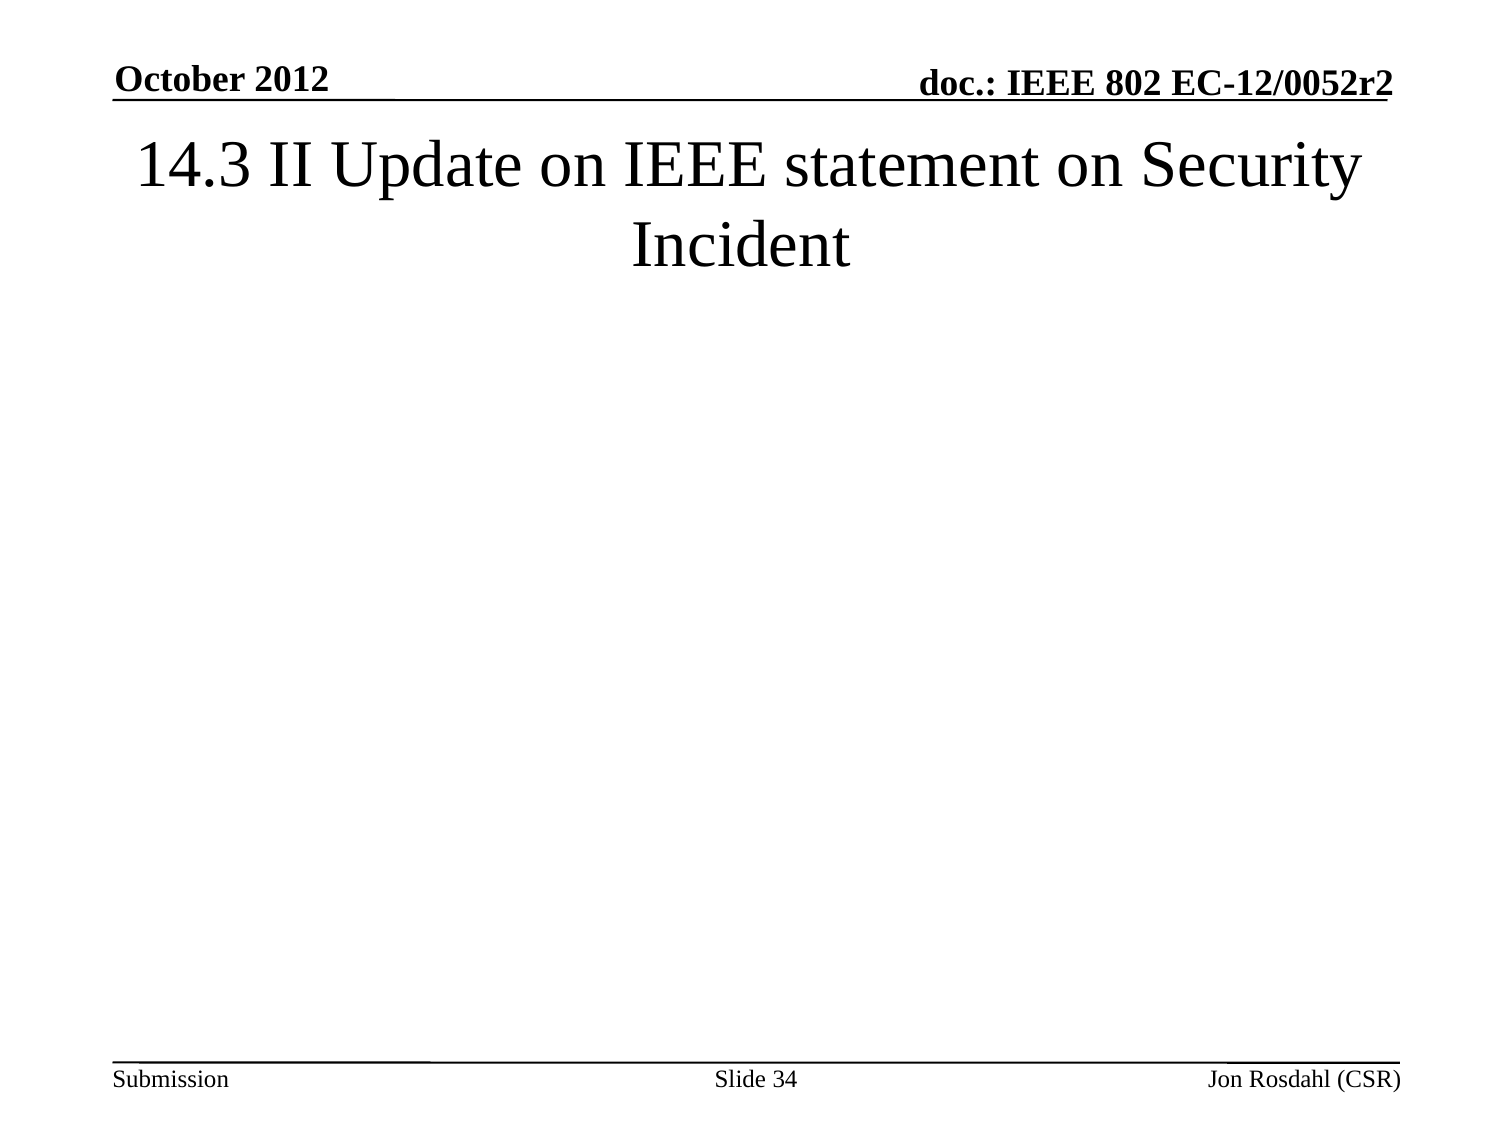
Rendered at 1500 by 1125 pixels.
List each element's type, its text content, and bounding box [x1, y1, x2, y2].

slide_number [114, 54, 423, 100]
footer Jon Rosdahl (CSR) [878, 1061, 1402, 1093]
title 14.3 II Update on IEEE statement on Security Incident [112, 112, 1388, 288]
slide_number Slide 34 [712, 1061, 800, 1123]
